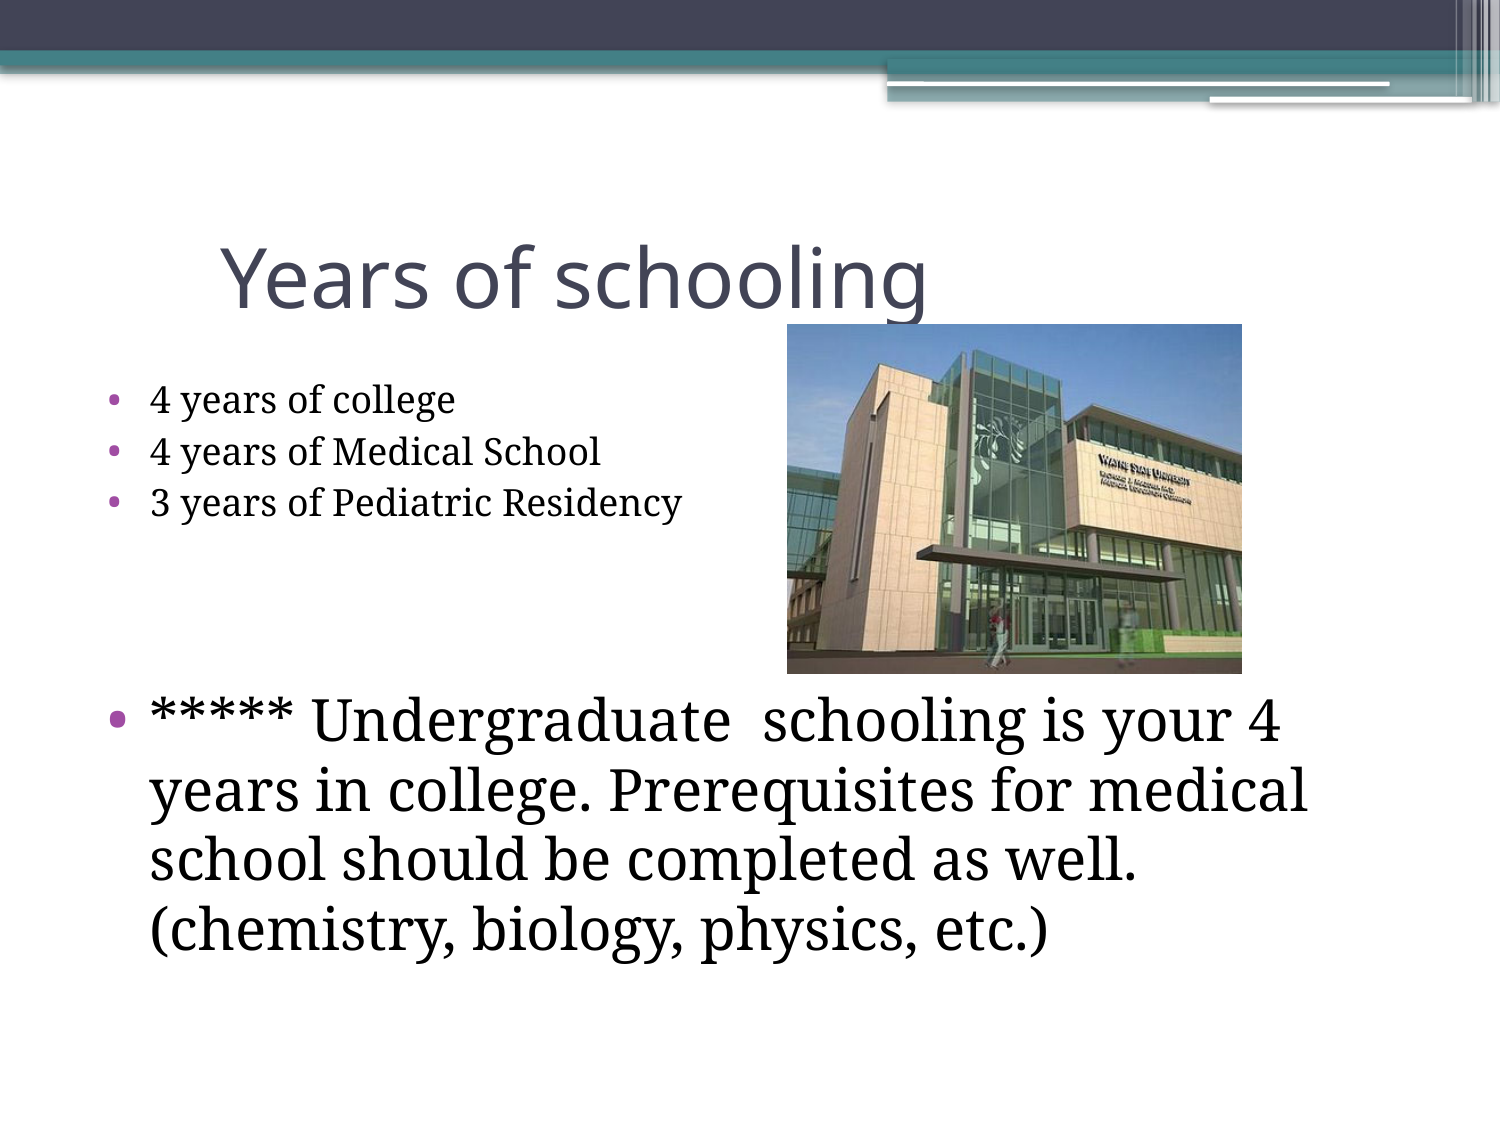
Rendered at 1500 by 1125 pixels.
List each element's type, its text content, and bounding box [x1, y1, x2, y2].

title Years of schooling [75, 187, 1425, 363]
picture [787, 324, 1242, 674]
list 4 years of college 4 years of Medical School 3 years of Pediatric Residency ***** Undergraduate schooling is your 4 years in college. Prerequisites for medical school should be completed as well. (chemistry, biology, physics, etc.) [75, 368, 1425, 1079]
